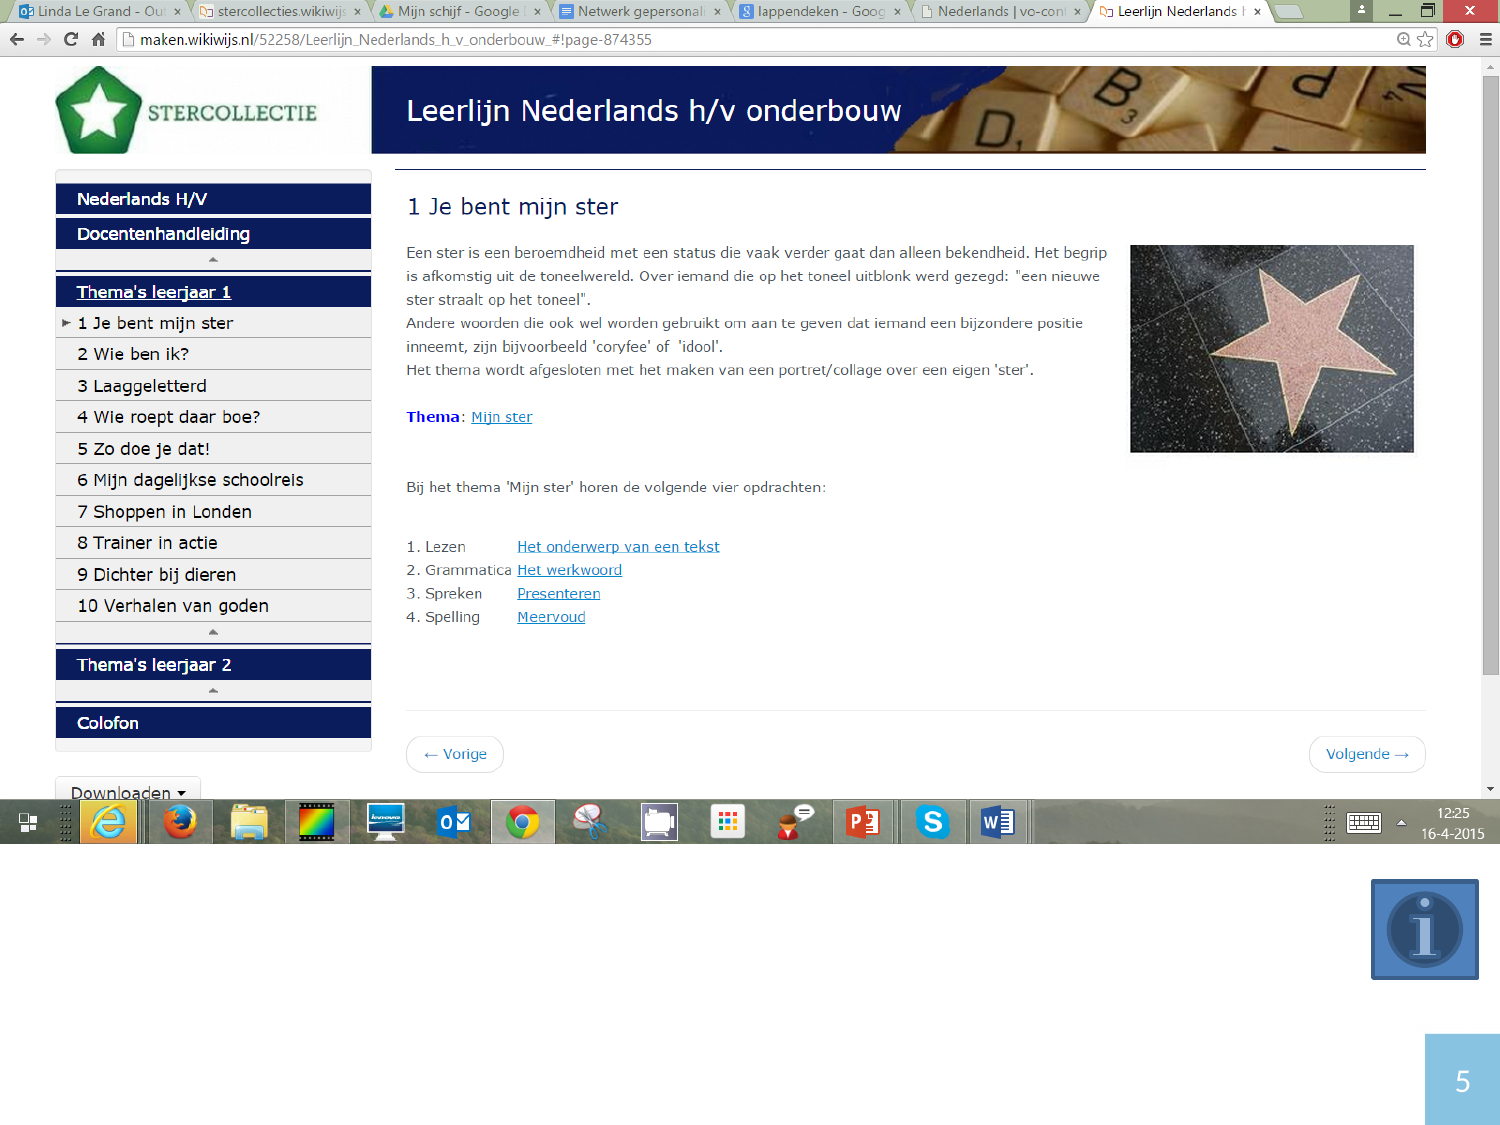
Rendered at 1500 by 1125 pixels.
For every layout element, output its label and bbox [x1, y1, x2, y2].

list [0, 0, 1500, 844]
text_box [1371, 879, 1479, 980]
picture [0, 844, 1500, 1125]
